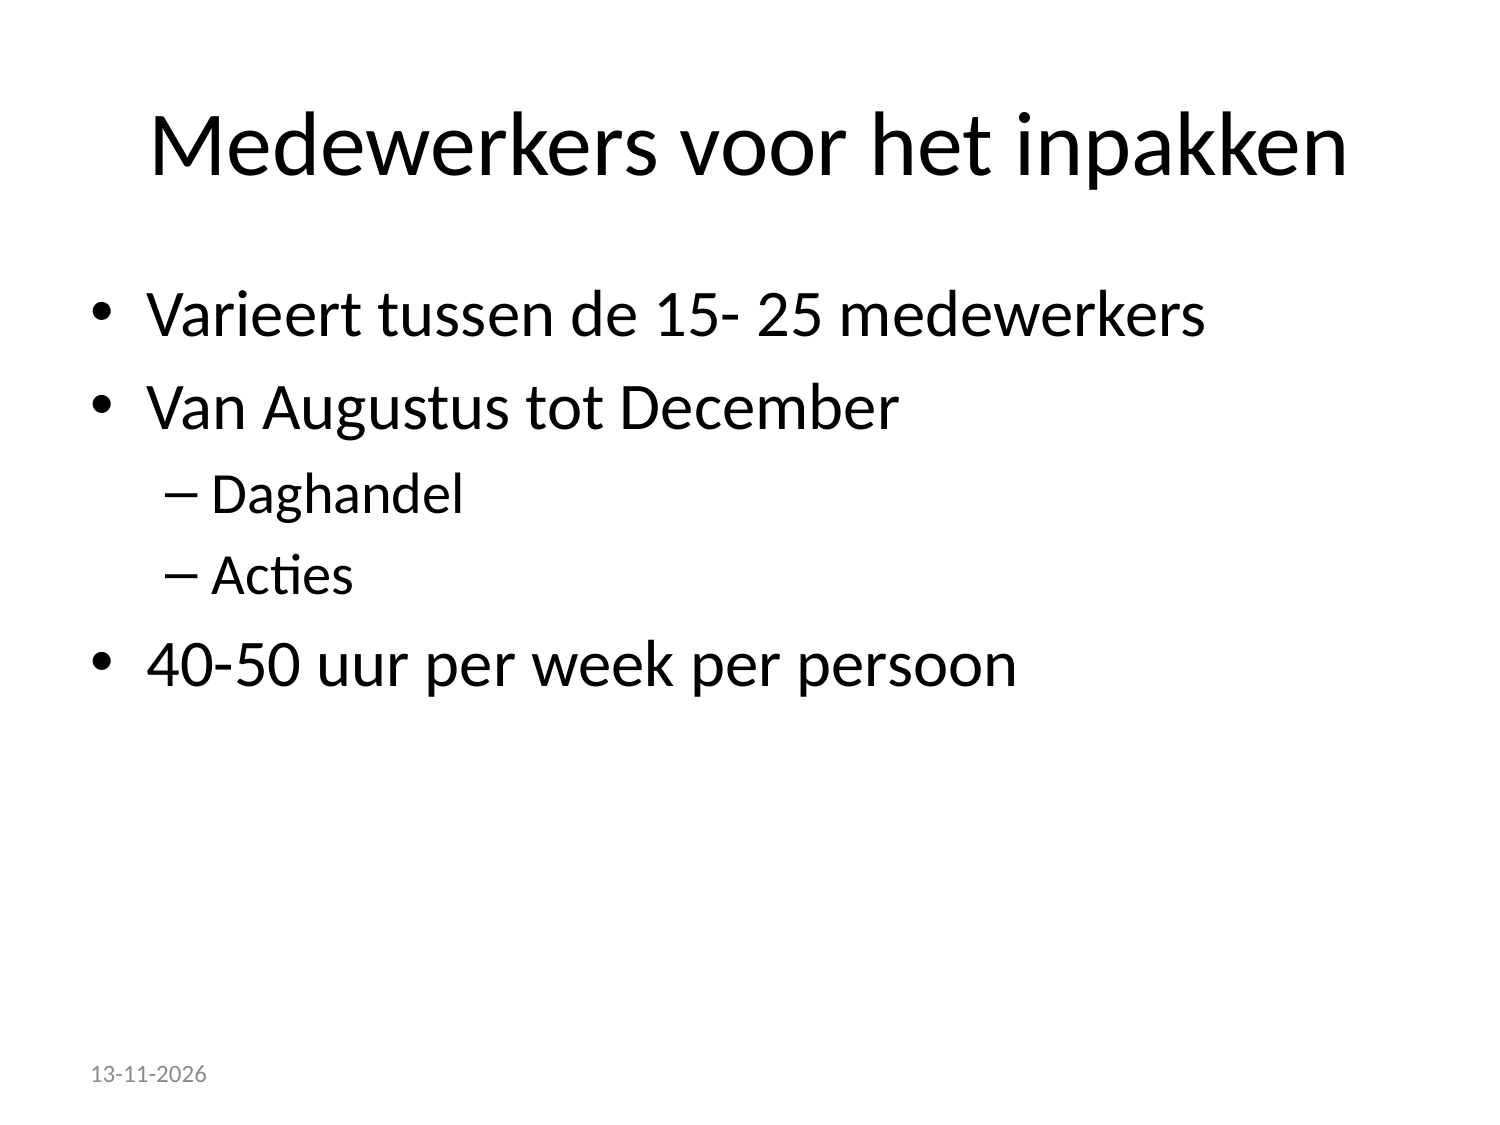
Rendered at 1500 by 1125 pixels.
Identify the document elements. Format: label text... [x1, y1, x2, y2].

list Varieert tussen de 15- 25 medewerkers Van Augustus tot December Daghandel Acties 40-50 uur per week per persoon [75, 262, 1425, 1005]
title Medewerkers voor het inpakken [75, 45, 1425, 233]
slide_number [75, 1042, 425, 1103]
